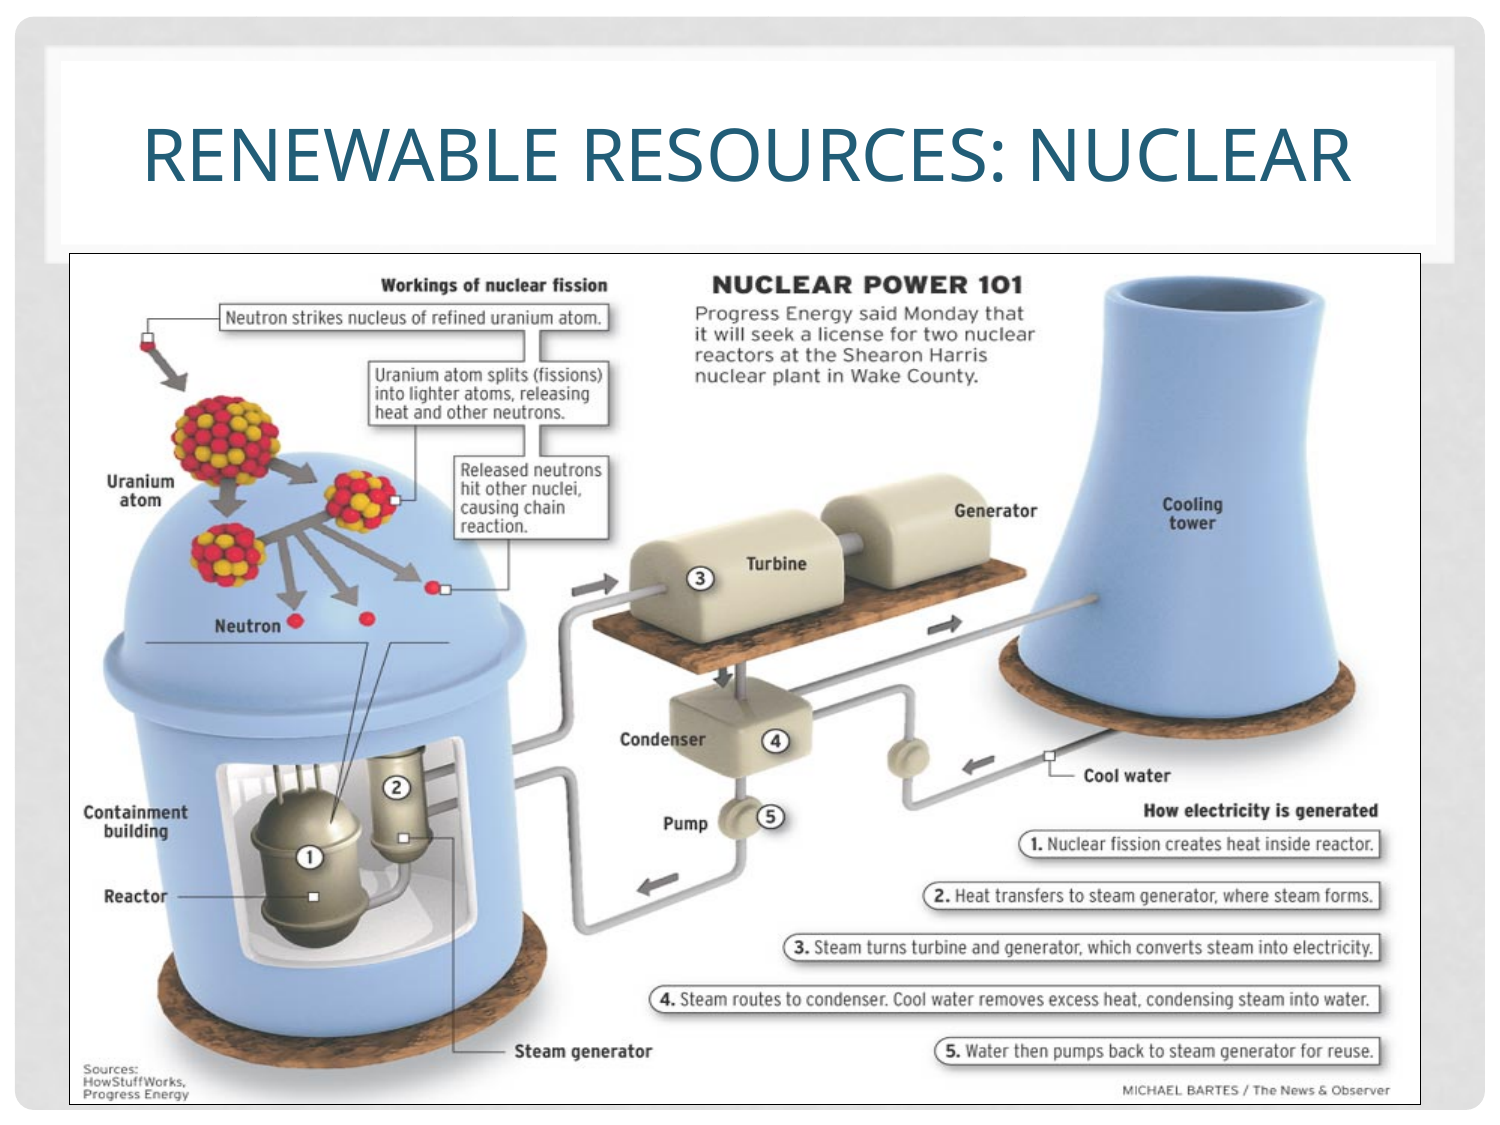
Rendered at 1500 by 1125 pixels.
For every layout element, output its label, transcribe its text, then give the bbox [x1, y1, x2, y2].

title Renewable Resources: Nuclear [69, 66, 1425, 238]
picture [69, 253, 1421, 1106]
